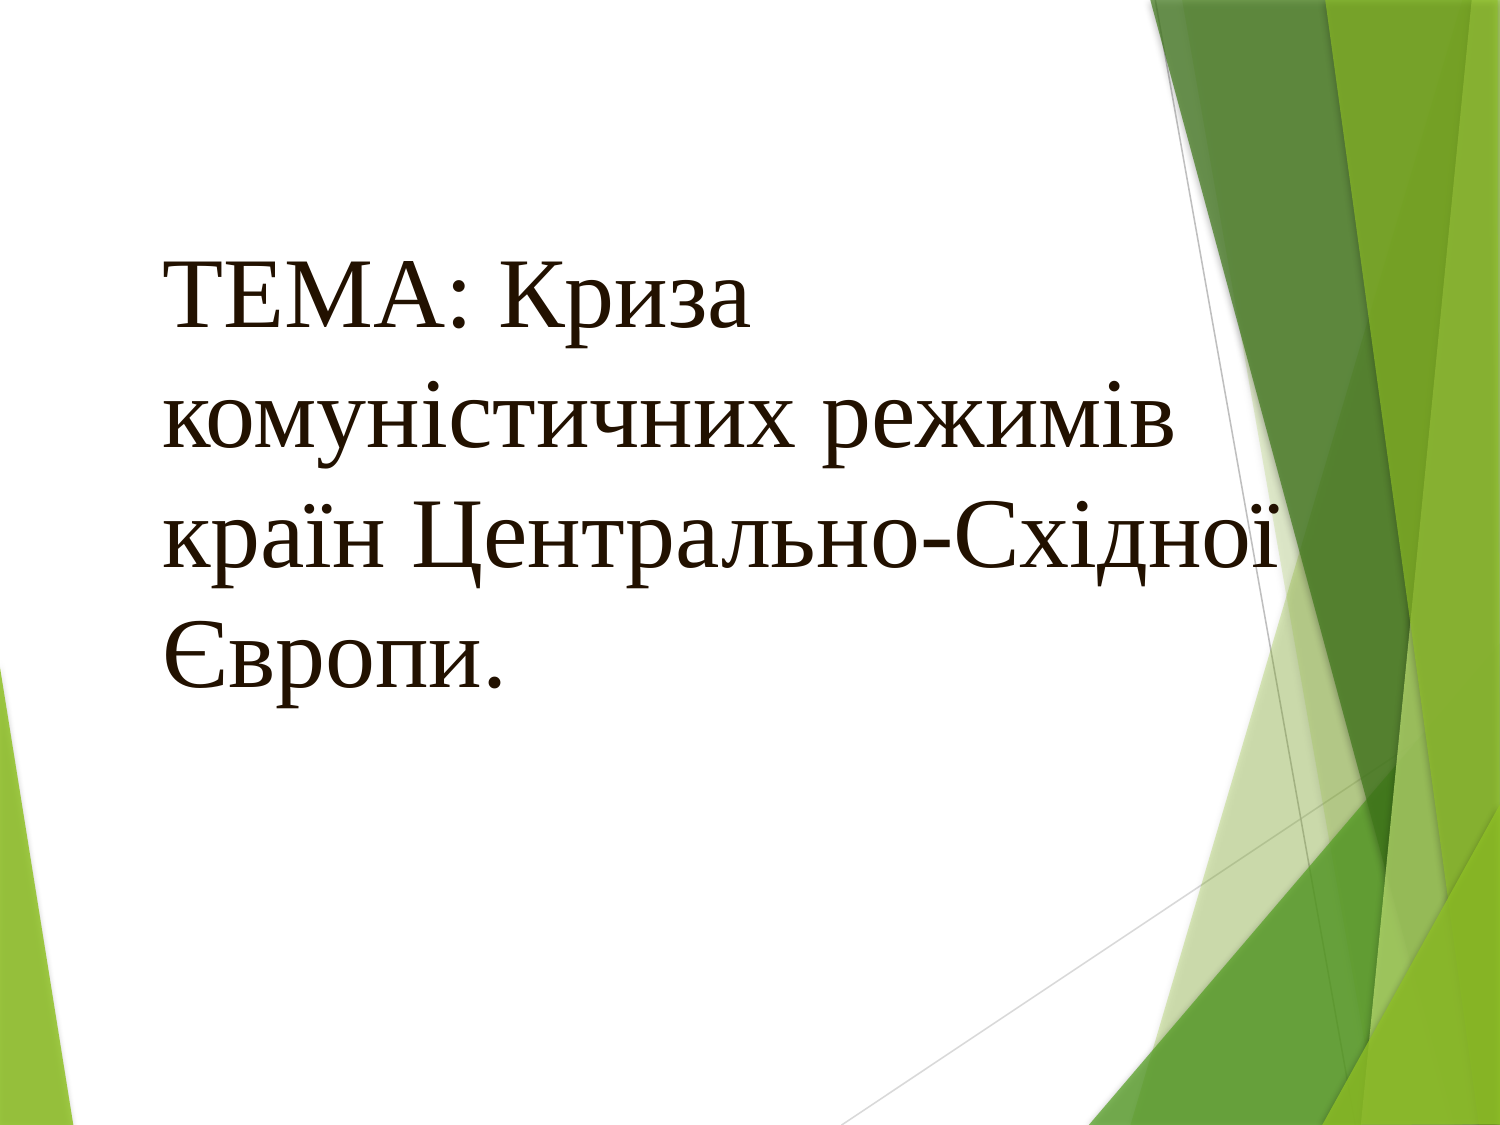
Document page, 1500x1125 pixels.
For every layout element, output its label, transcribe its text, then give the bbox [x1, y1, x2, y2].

text_box ТЕМА: Криза комуністичних режимів країн Центрально-Східної Європи. [147, 219, 1306, 715]
